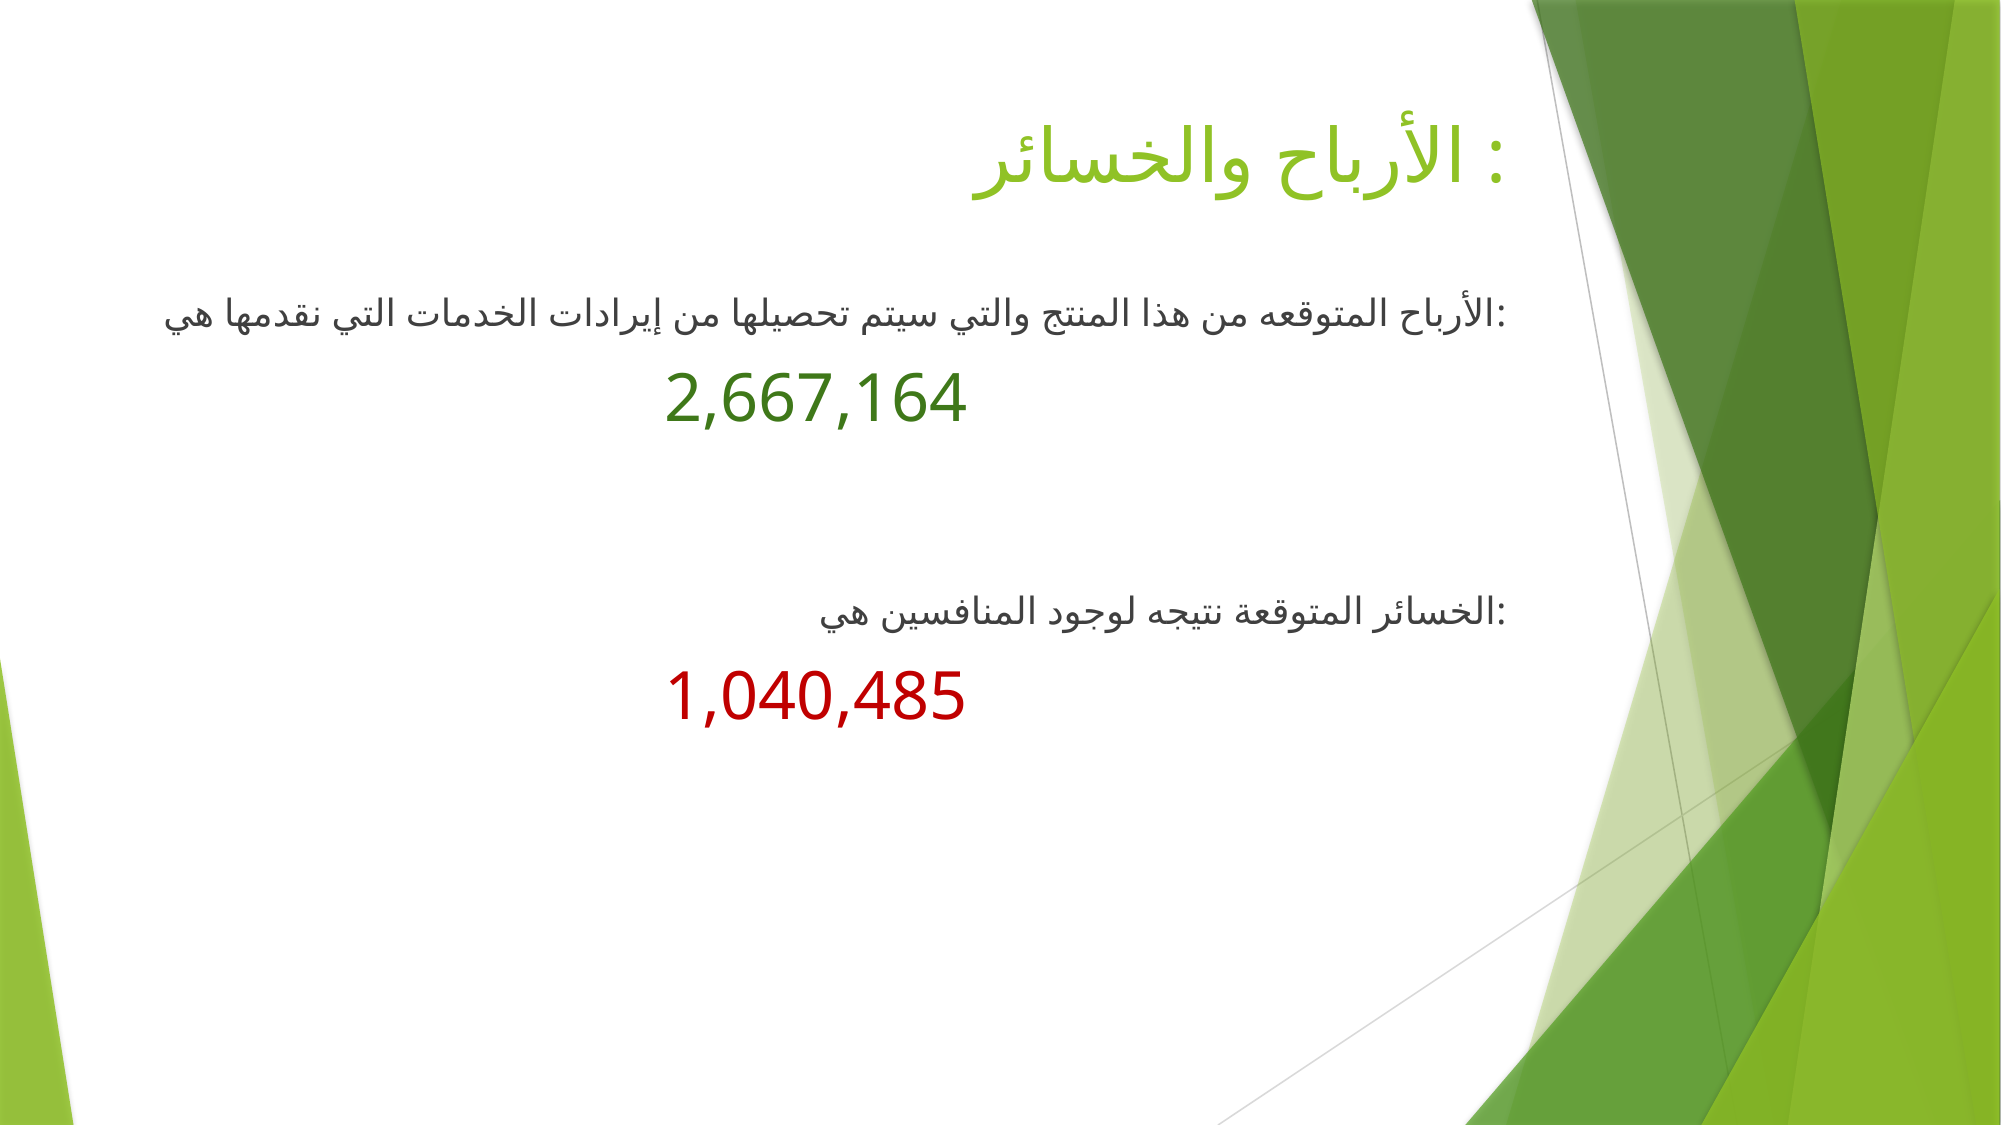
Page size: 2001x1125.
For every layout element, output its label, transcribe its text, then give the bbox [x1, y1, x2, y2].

list الأرباح المتوقعه من هذا المنتج والتي سيتم تحصيلها من إيرادات الخدمات التي نقدمها هي: 2,667,164 الخسائر المتوقعة نتيجه لوجود المنافسين هي: 1,040,485 [111, 281, 1522, 919]
title الأرباح والخسائر : [111, 99, 1522, 281]
